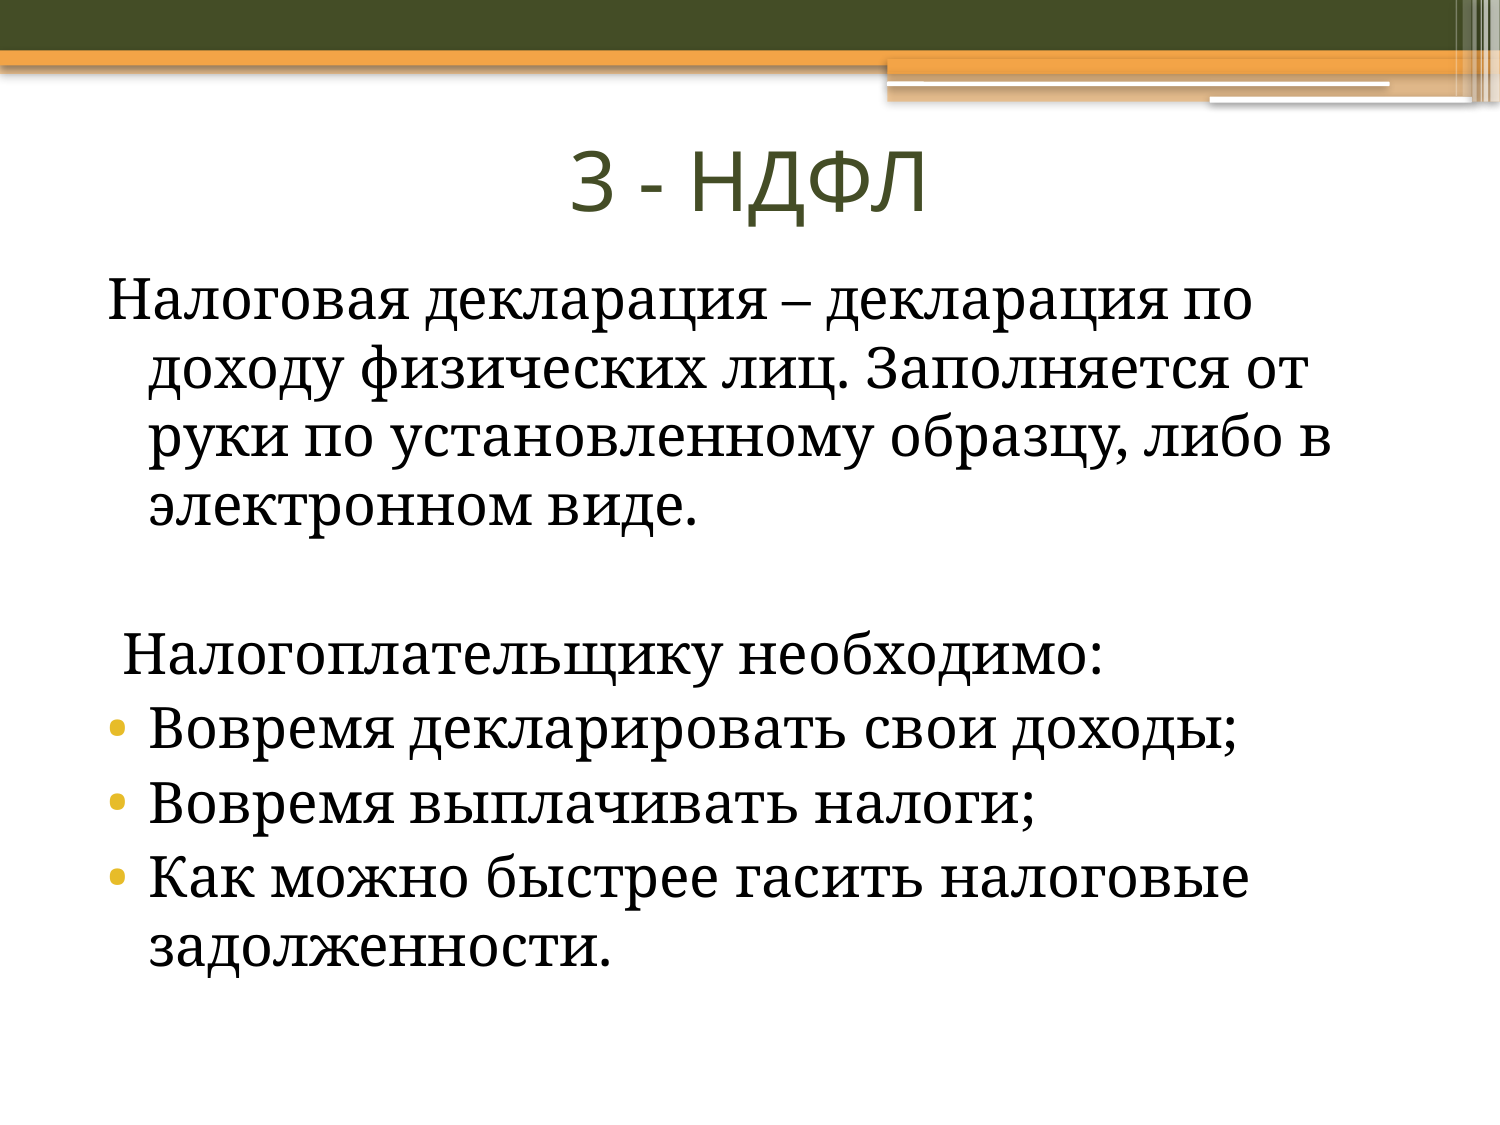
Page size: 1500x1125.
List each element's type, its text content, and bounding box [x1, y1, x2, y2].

title 3 - НДФЛ [75, 113, 1425, 244]
list Налоговая декларация – декларация по доходу физических лиц. Заполняется от руки по установленному образцу, либо в электронном виде. Налогоплательщику необходимо: Вовремя декларировать свои доходы; Вовремя выплачивать налоги; Как можно быстрее гасить налоговые задолженности. [75, 255, 1425, 988]
